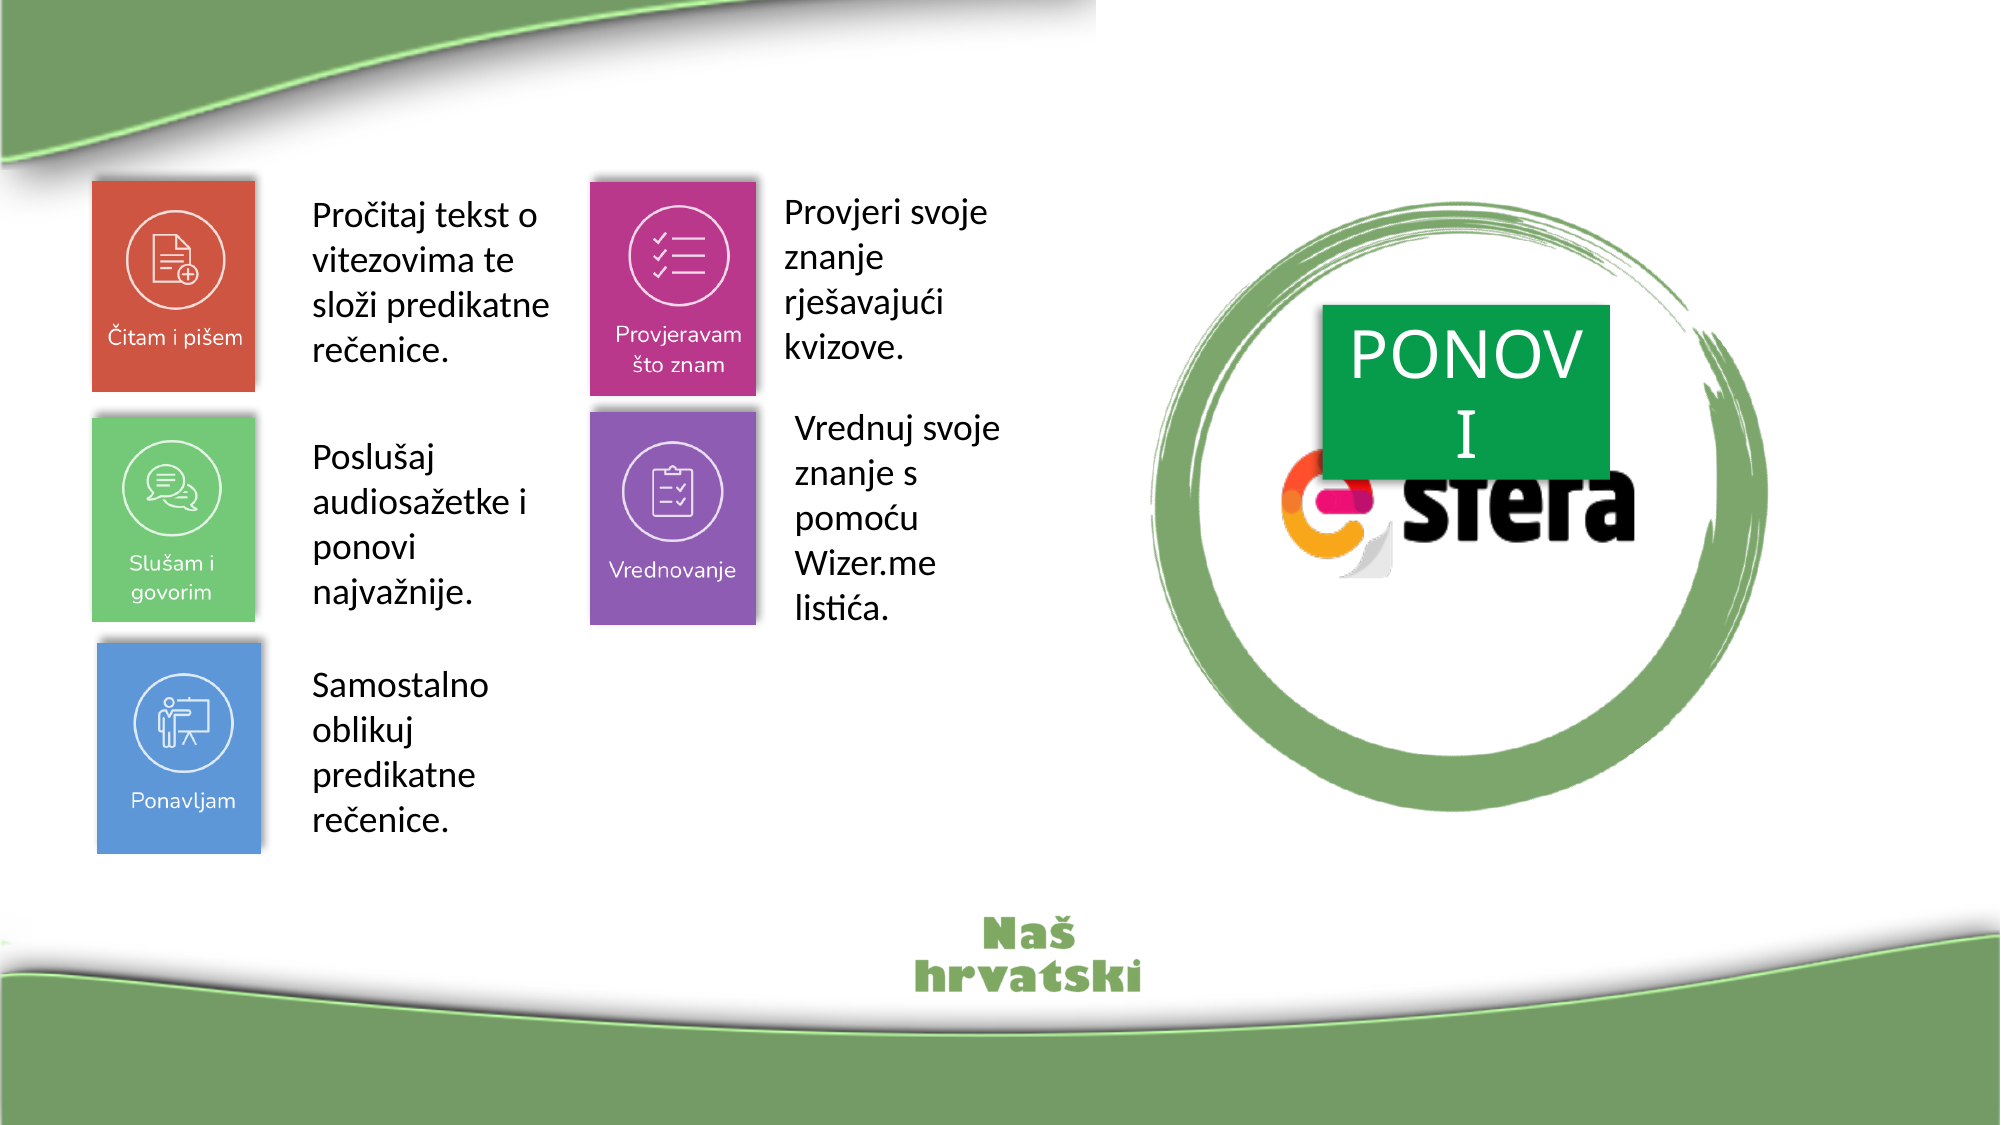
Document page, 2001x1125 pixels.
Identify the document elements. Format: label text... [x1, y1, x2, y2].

picture [878, 27, 1185, 1125]
text_box Provjeri svoje znanje rješavajući kvizove. [769, 179, 902, 375]
picture [91, 181, 255, 392]
text_box Poslušaj audiosažetke i ponovi najvažnije. [297, 424, 560, 620]
text_box Samostalno oblikuj predikatne rečenice. [297, 652, 587, 848]
picture [430, 0, 756, 625]
text_box Pročitaj tekst o vitezovima te složi predikatne rečenice. [297, 182, 430, 378]
text_box Vrednuj svoje znanje s pomoću Wizer.me listića. [779, 395, 902, 635]
picture [97, 643, 261, 854]
picture [91, 418, 255, 622]
picture [1151, 200, 1766, 807]
